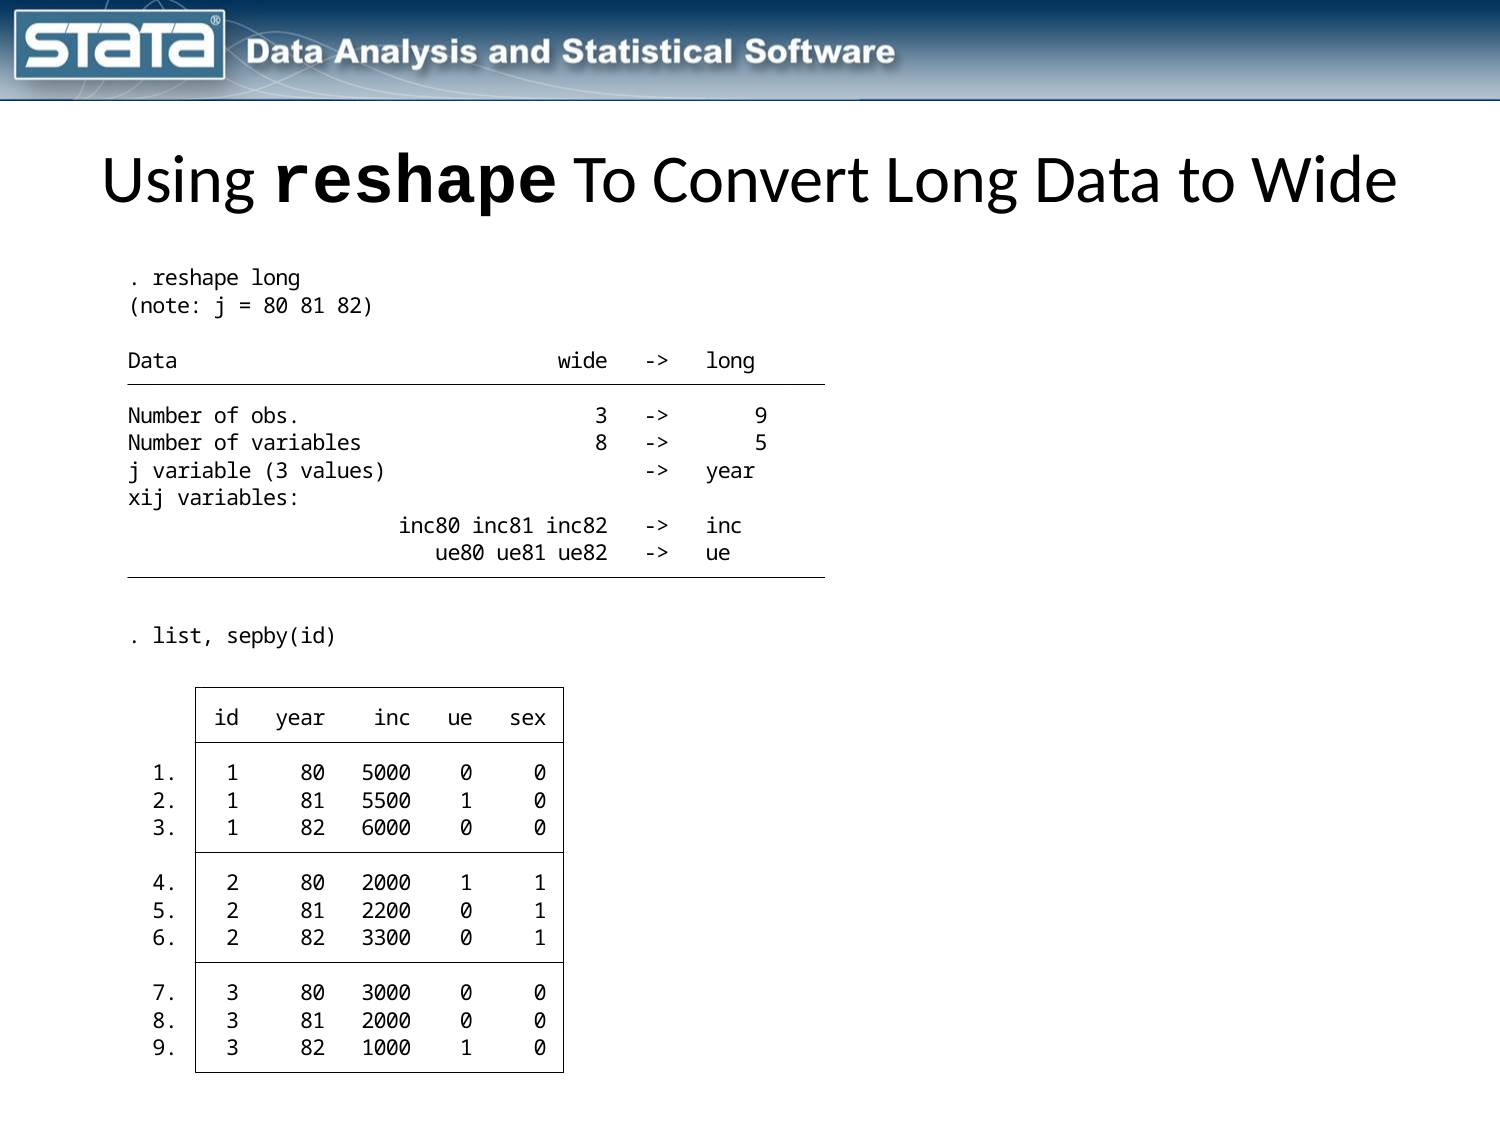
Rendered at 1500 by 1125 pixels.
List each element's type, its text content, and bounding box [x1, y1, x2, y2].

title Using reshape To Convert Long Data to Wide [0, 99, 1500, 250]
picture [0, 0, 1500, 99]
picture [124, 262, 826, 1088]
